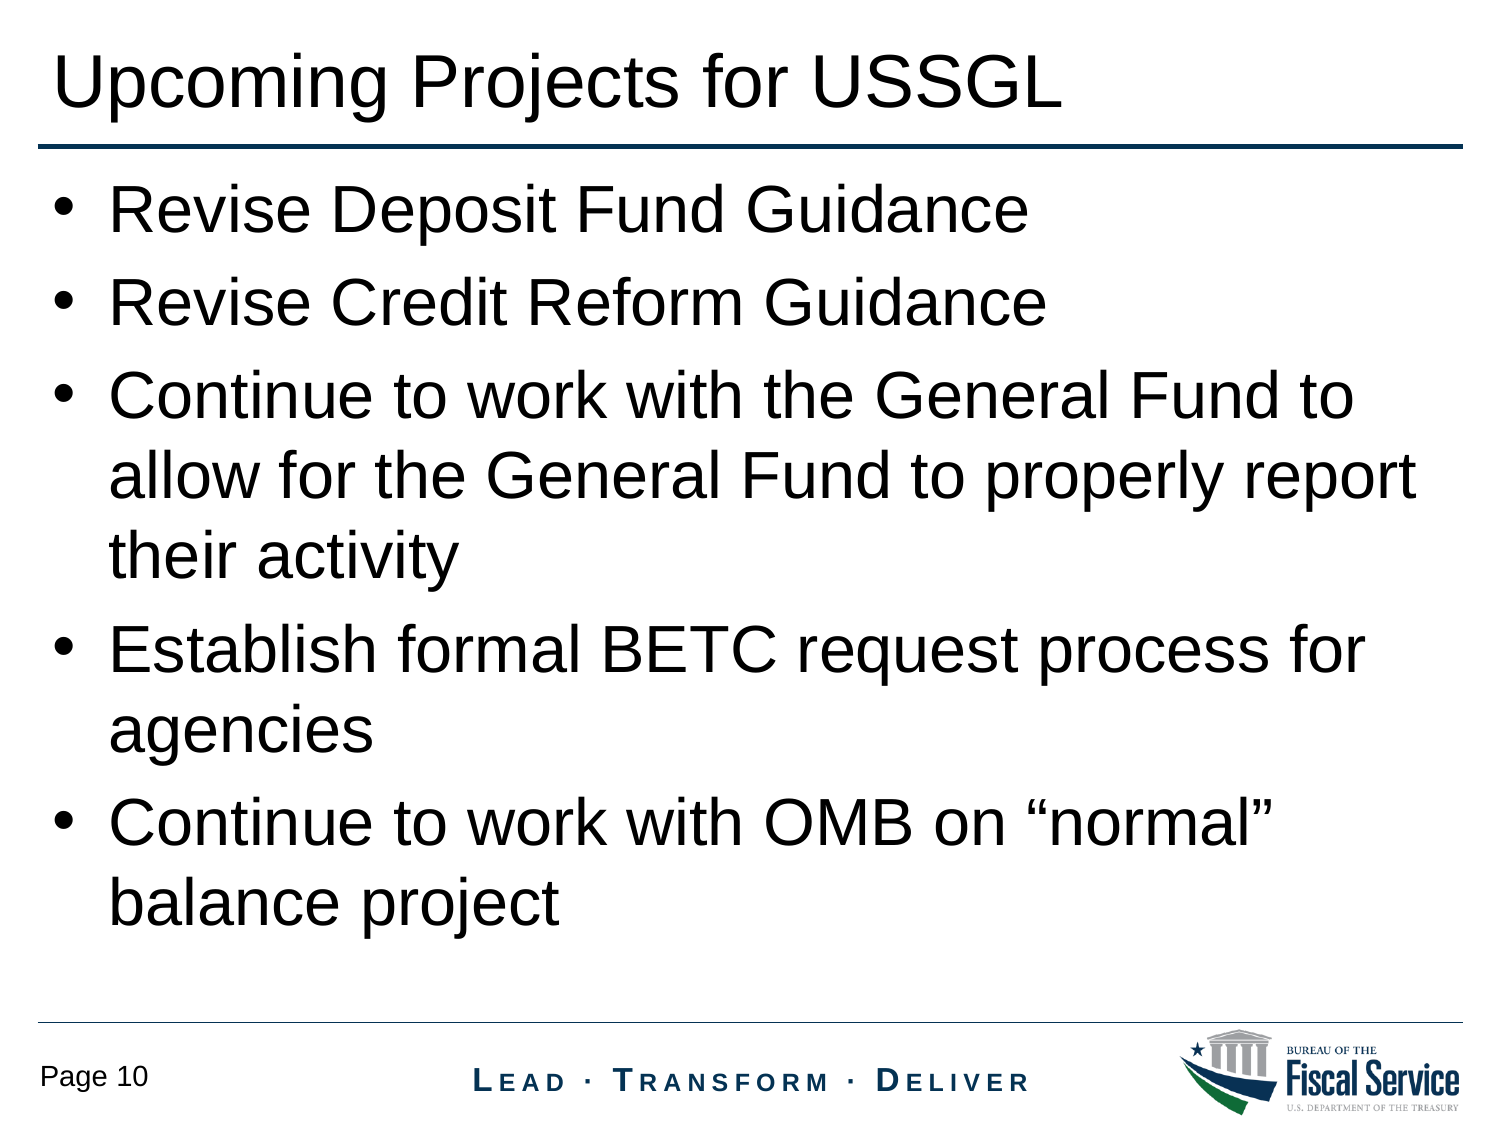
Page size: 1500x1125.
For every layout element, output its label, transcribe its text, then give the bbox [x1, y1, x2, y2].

list Upcoming Projects for USSGL [37, 24, 1463, 138]
list Revise Deposit Fund Guidance Revise Credit Reform Guidance Continue to work with the General Fund to allow for the General Fund to properly report their activity Establish formal BETC request process for agencies Continue to work with OMB on “normal” balance project [37, 158, 1463, 1013]
picture [1175, 1026, 1463, 1118]
